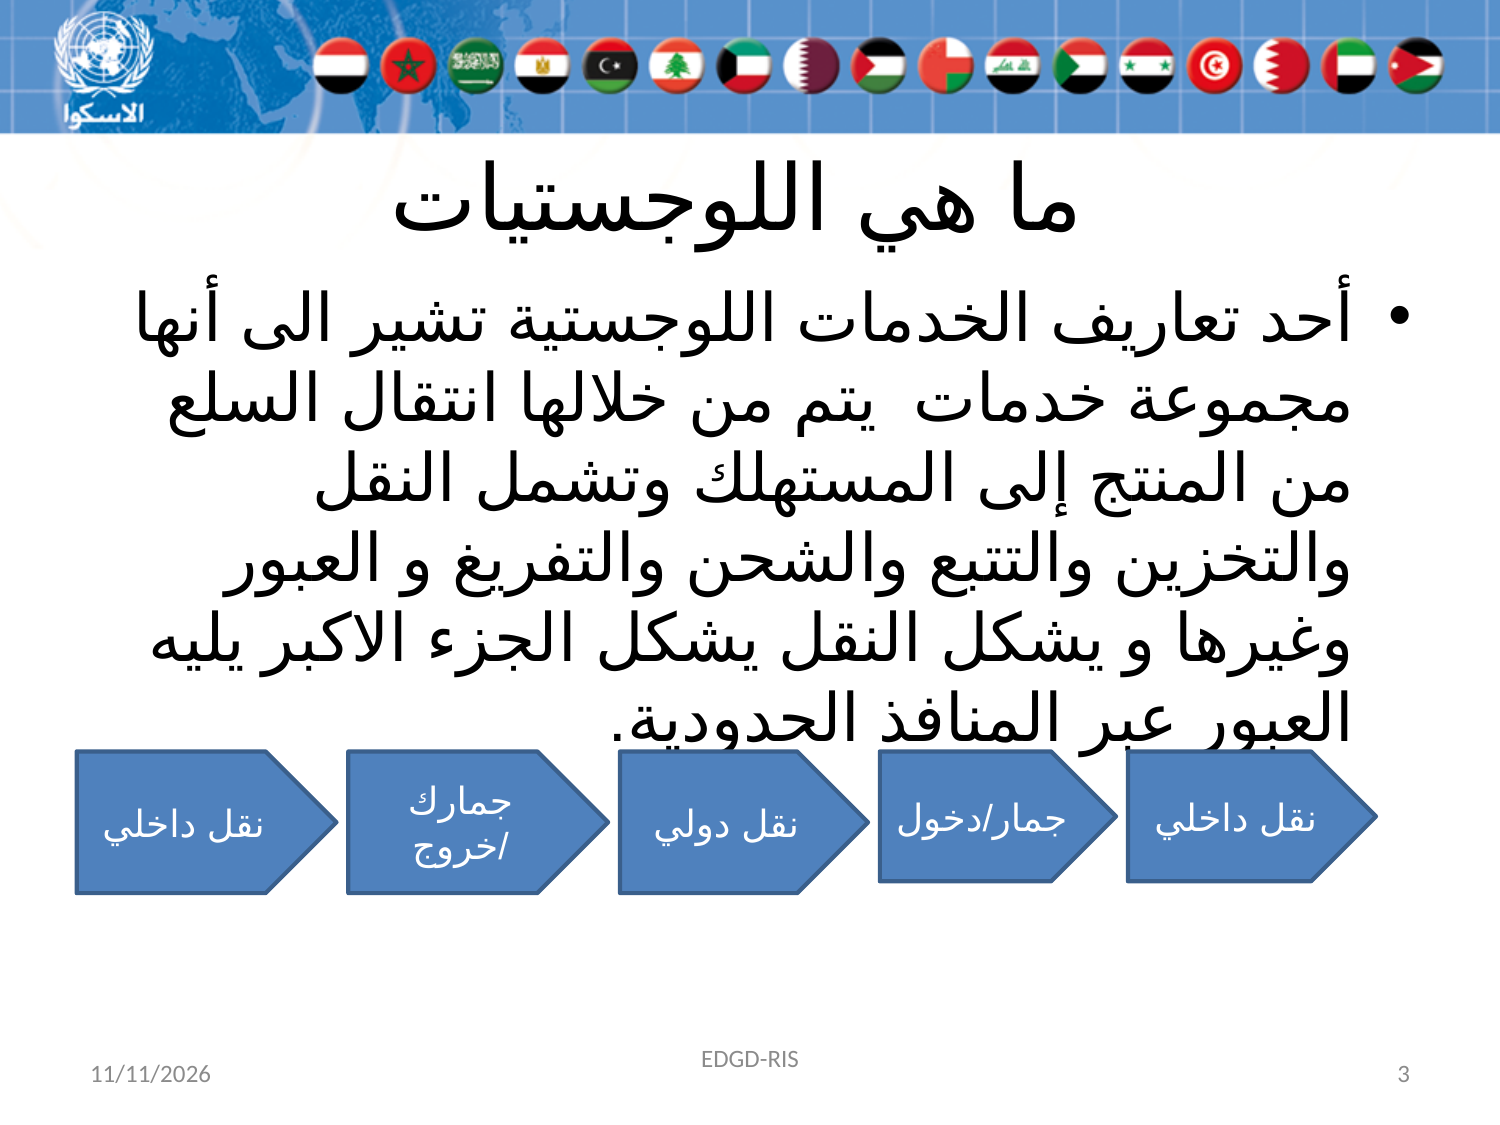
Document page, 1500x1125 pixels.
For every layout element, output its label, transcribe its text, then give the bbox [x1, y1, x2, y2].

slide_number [75, 1042, 425, 1103]
text_box نقل داخلي [74, 749, 339, 896]
title ما هي اللوجستيات [74, 44, 1426, 233]
text_box نقل داخلي [1125, 749, 1379, 884]
list أحد تعاريف الخدمات اللوجستية تشير الى أنها مجموعة خدمات يتم من خلالها انتقال السلع من المنتج إلى المستهلك وتشمل النقل والتخزين والتتبع والشحن والتفريغ و العبور وغيرها و يشكل النقل يشكل الجزء الاكبر يليه العبور عبر المنافذ الحدودية. [76, 266, 1427, 1010]
text_box نقل دولي [617, 749, 871, 896]
footer EDGD-RIS [512, 1042, 988, 1103]
slide_number 3 [1074, 1042, 1425, 1103]
picture [0, 0, 1500, 1125]
text_box جمارك /خروج [346, 749, 611, 896]
text_box جمار/دخول [877, 749, 1119, 884]
